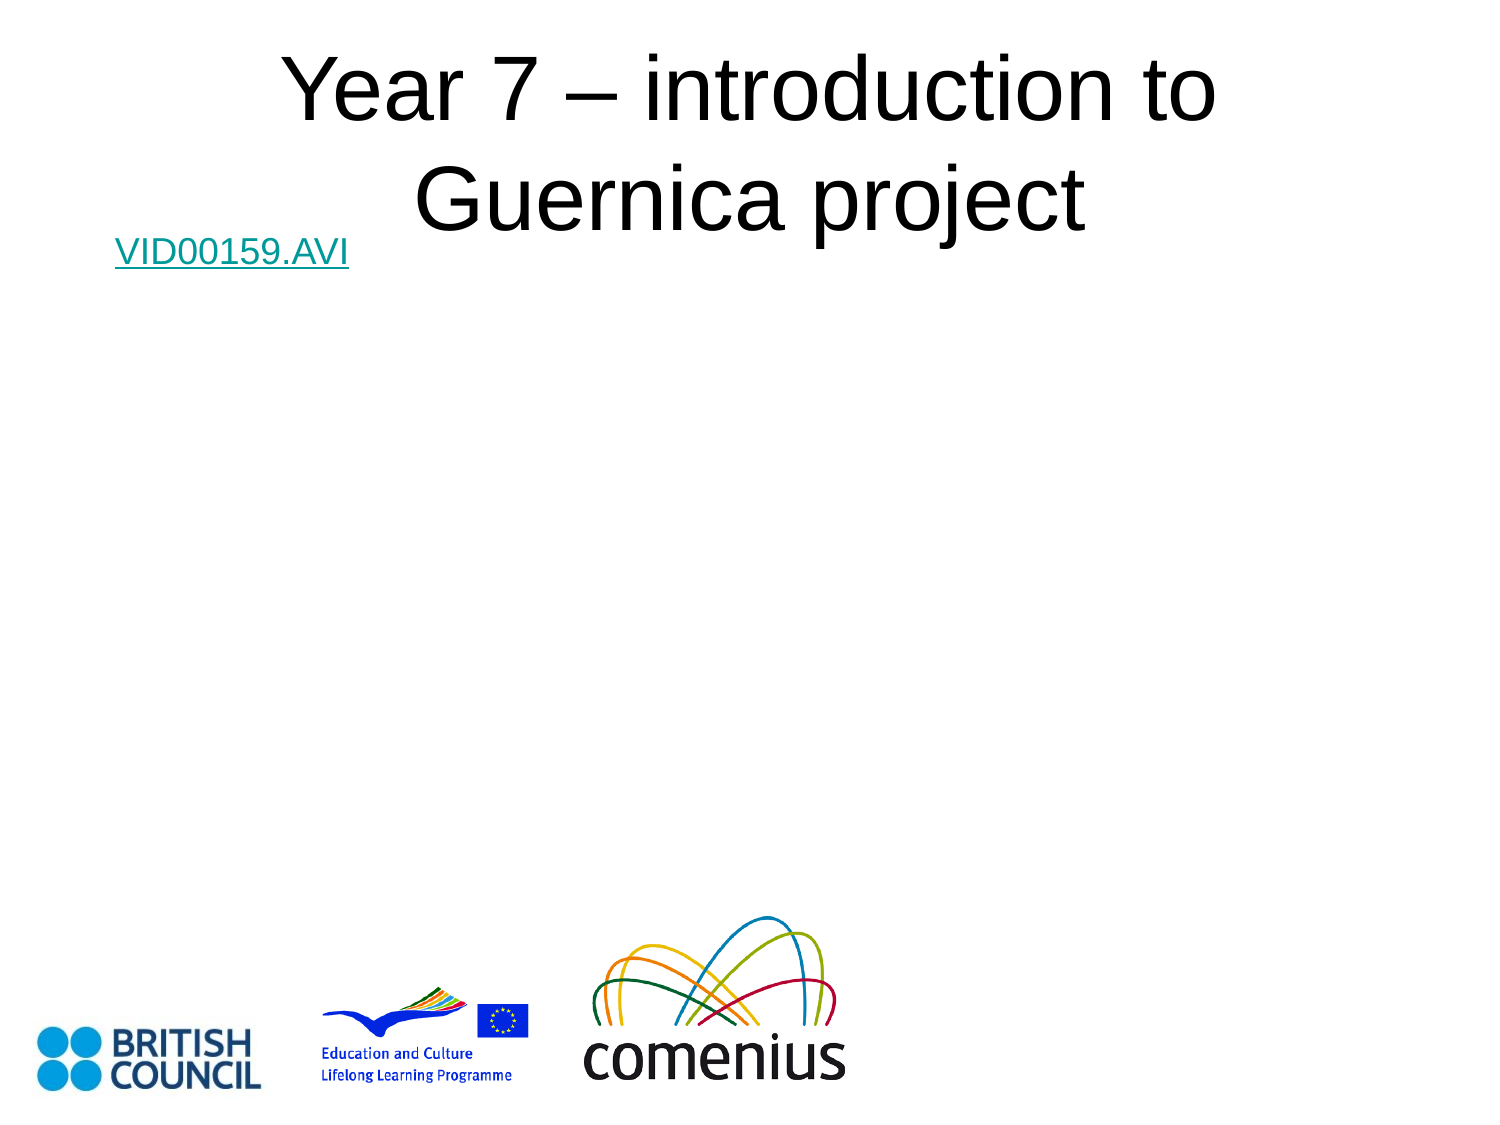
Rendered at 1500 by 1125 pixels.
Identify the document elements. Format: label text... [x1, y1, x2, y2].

text_box VID00159.AVI [100, 219, 396, 280]
picture [0, 552, 538, 1125]
picture [584, 916, 845, 1080]
title Year 7 – introduction to Guernica project [74, 44, 1426, 233]
